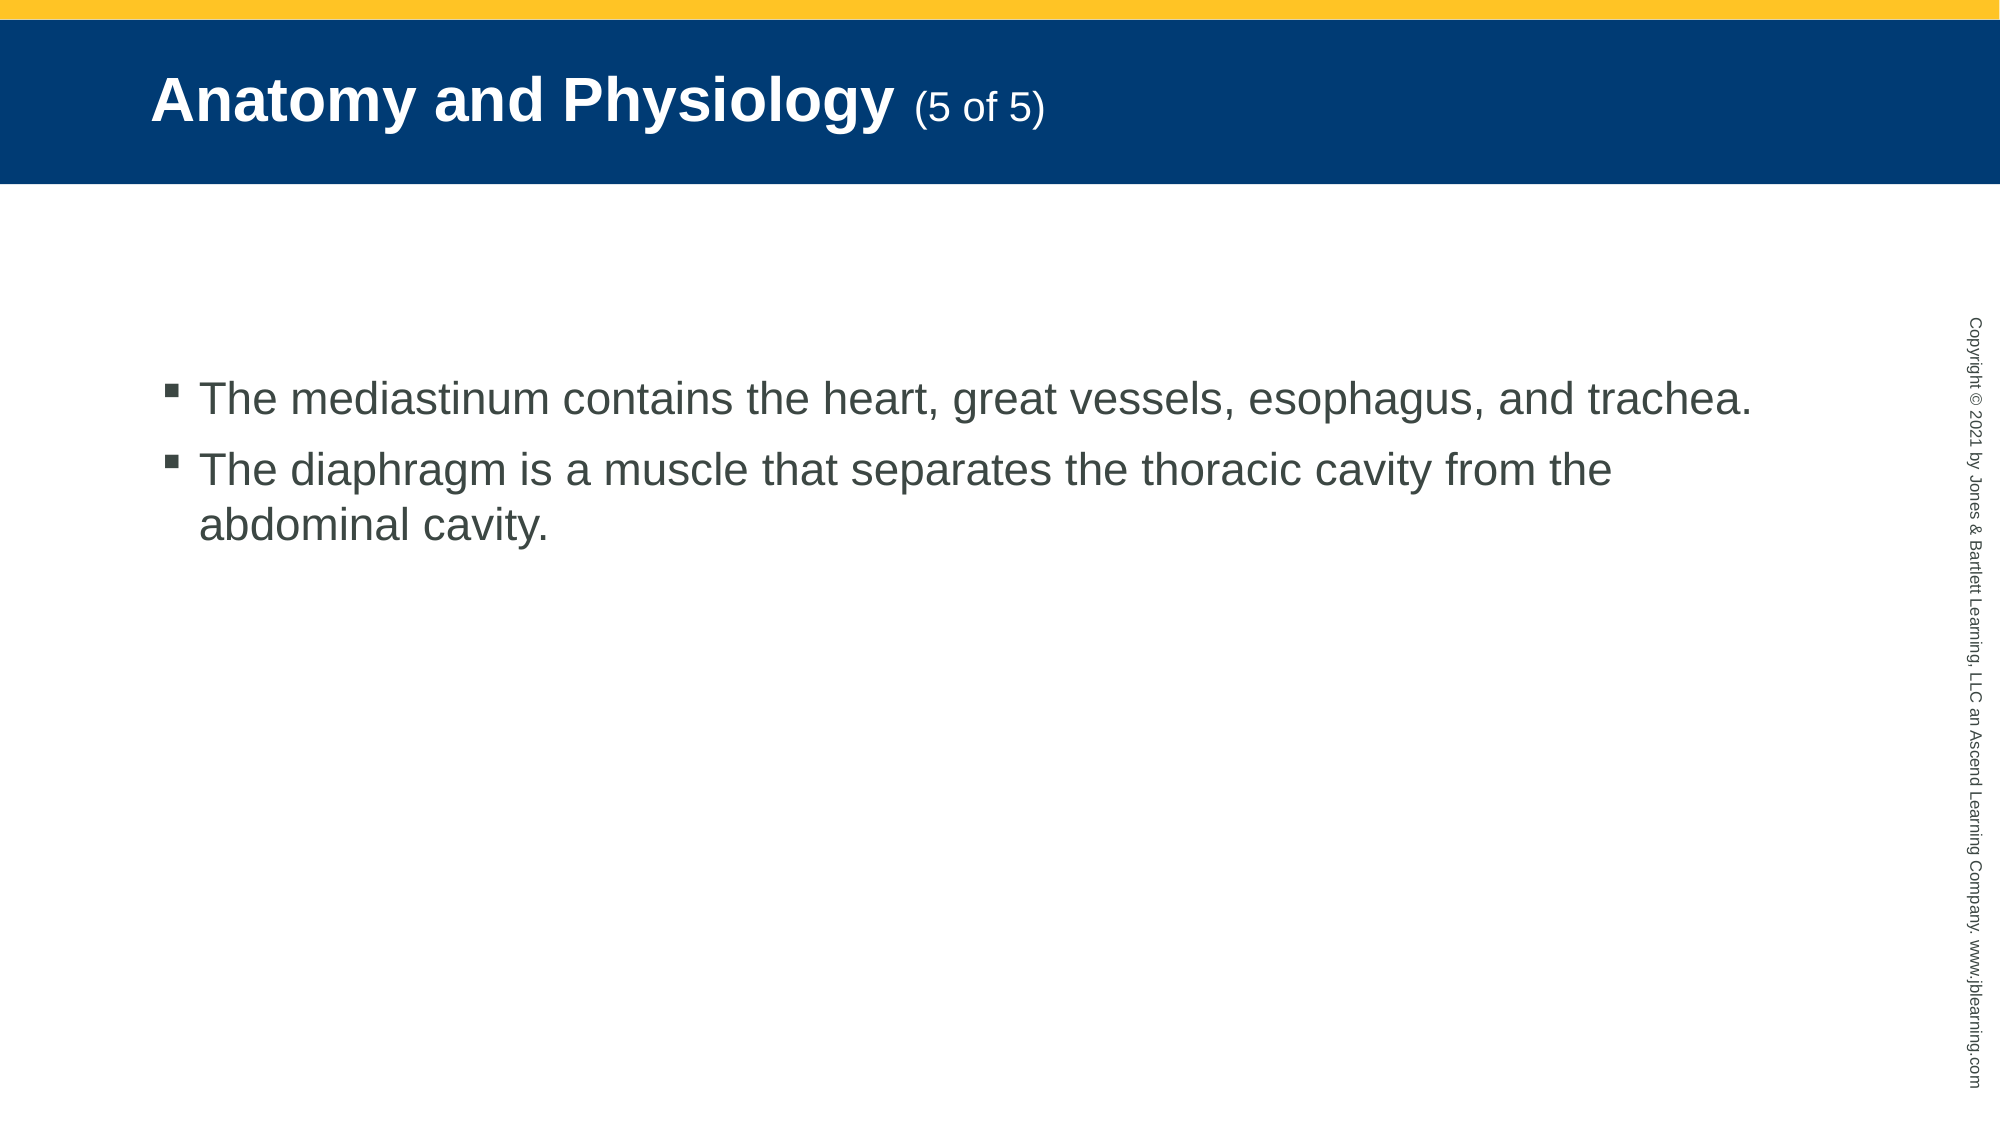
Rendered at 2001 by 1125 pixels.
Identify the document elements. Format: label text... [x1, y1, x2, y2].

list The mediastinum contains the heart, great vessels, esophagus, and trachea. The diaphragm is a muscle that separates the thoracic cavity from the abdominal cavity. [146, 361, 1859, 1016]
title Anatomy and Physiology (5 of 5) [0, 19, 2000, 185]
